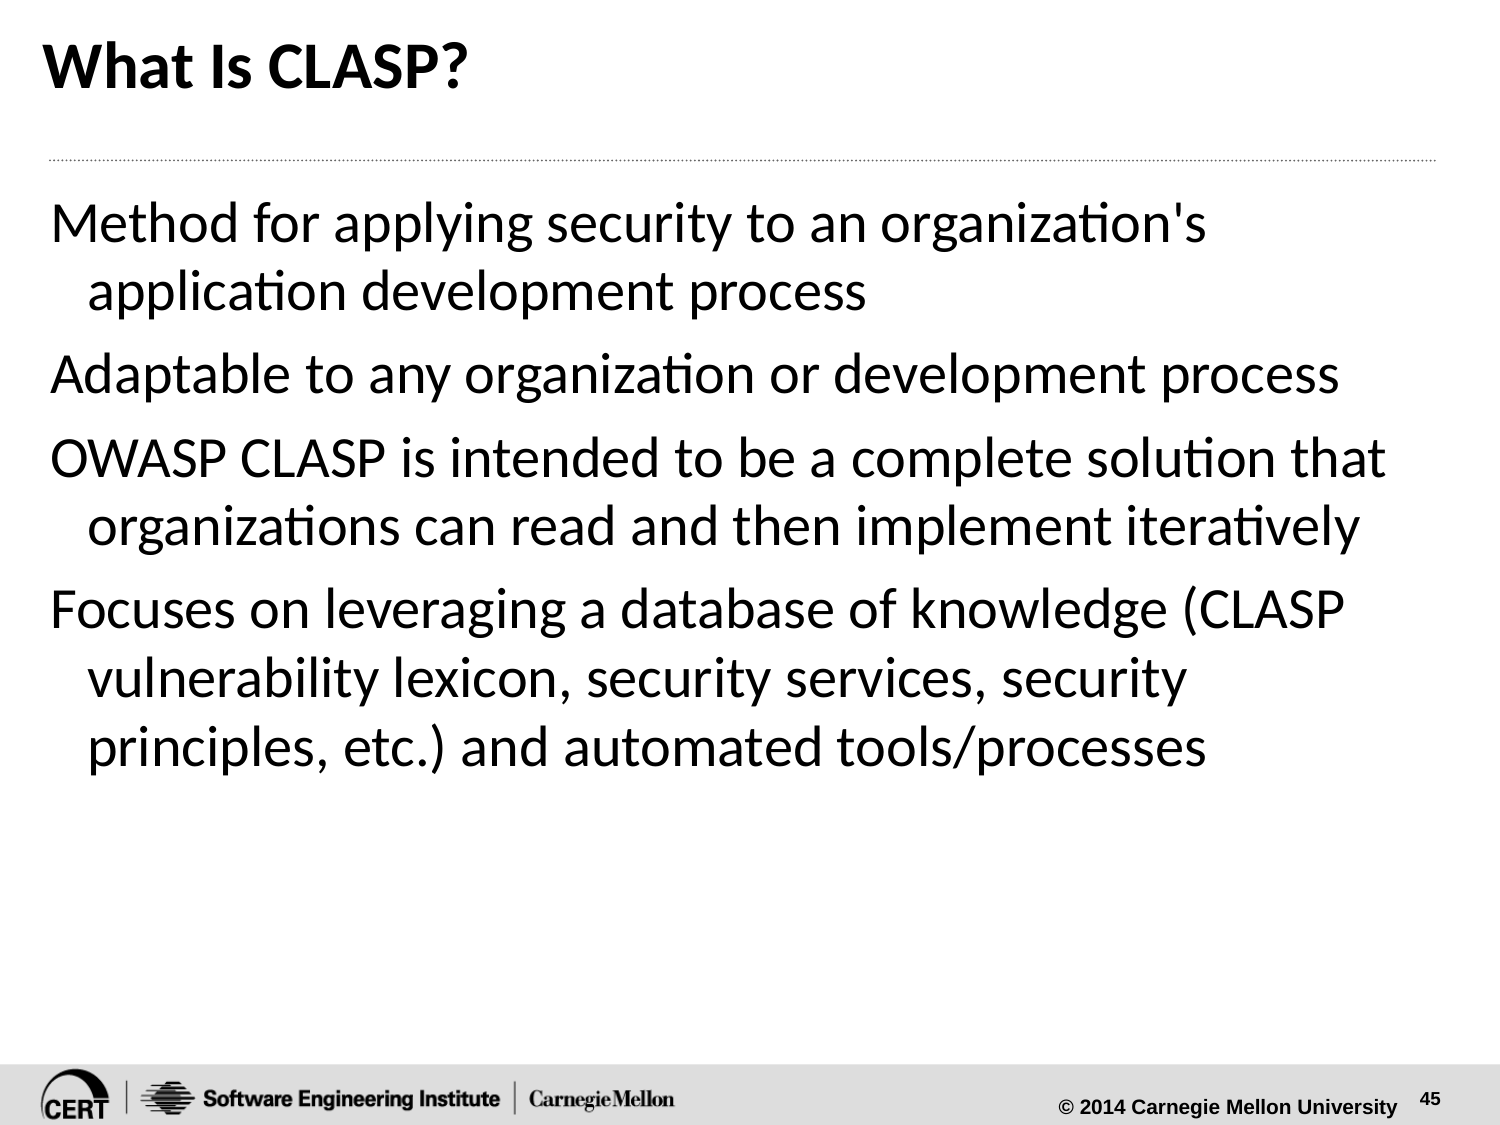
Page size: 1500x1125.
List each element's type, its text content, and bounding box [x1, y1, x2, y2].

list Method for applying security to an organization's application development process Adaptable to any organization or development process OWASP CLASP is intended to be a complete solution that organizations can read and then implement iteratively Focuses on leveraging a database of knowledge (CLASP vulnerability lexicon, security services, security principles, etc.) and automated tools/processes [49, 187, 1438, 1001]
title What Is CLASP? [42, 37, 1434, 155]
picture [24, 1065, 688, 1125]
